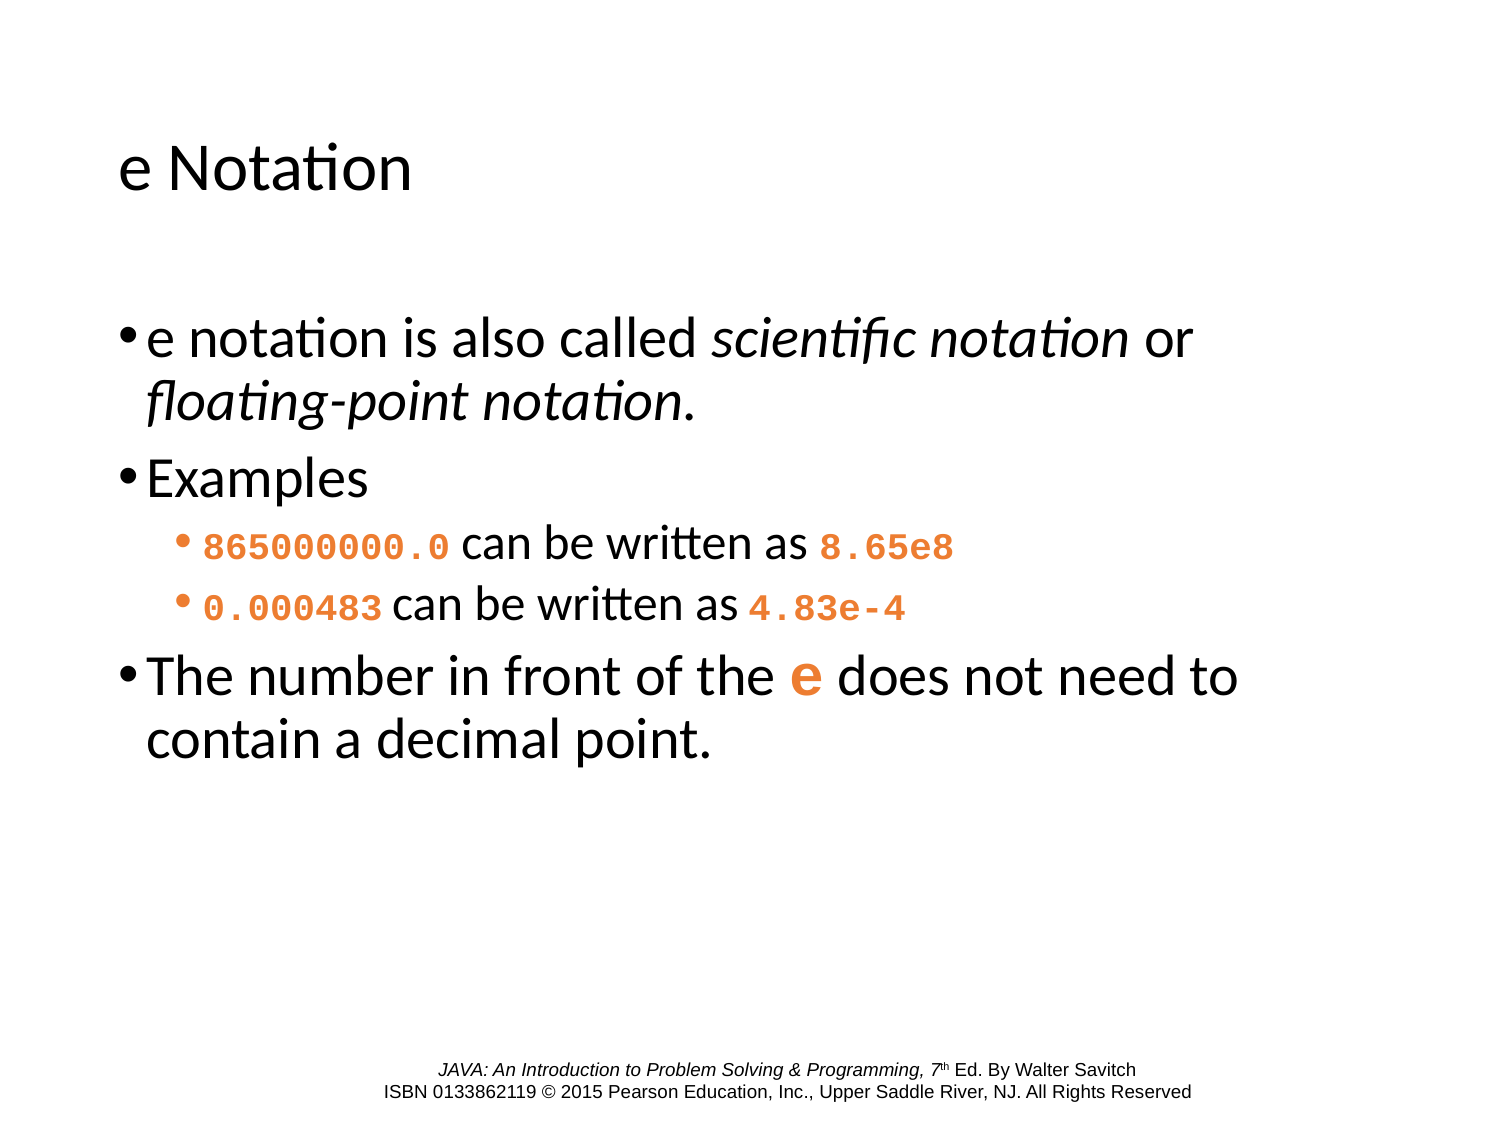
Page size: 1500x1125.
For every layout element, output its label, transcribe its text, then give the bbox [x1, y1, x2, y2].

list e notation is also called scientific notation or floating-point notation. Examples 865000000.0 can be written as 8.65e8 0.000483 can be written as 4.83e-4 The number in front of the e does not need to contain a decimal point. [103, 299, 1397, 1014]
title e Notation [103, 59, 1397, 278]
